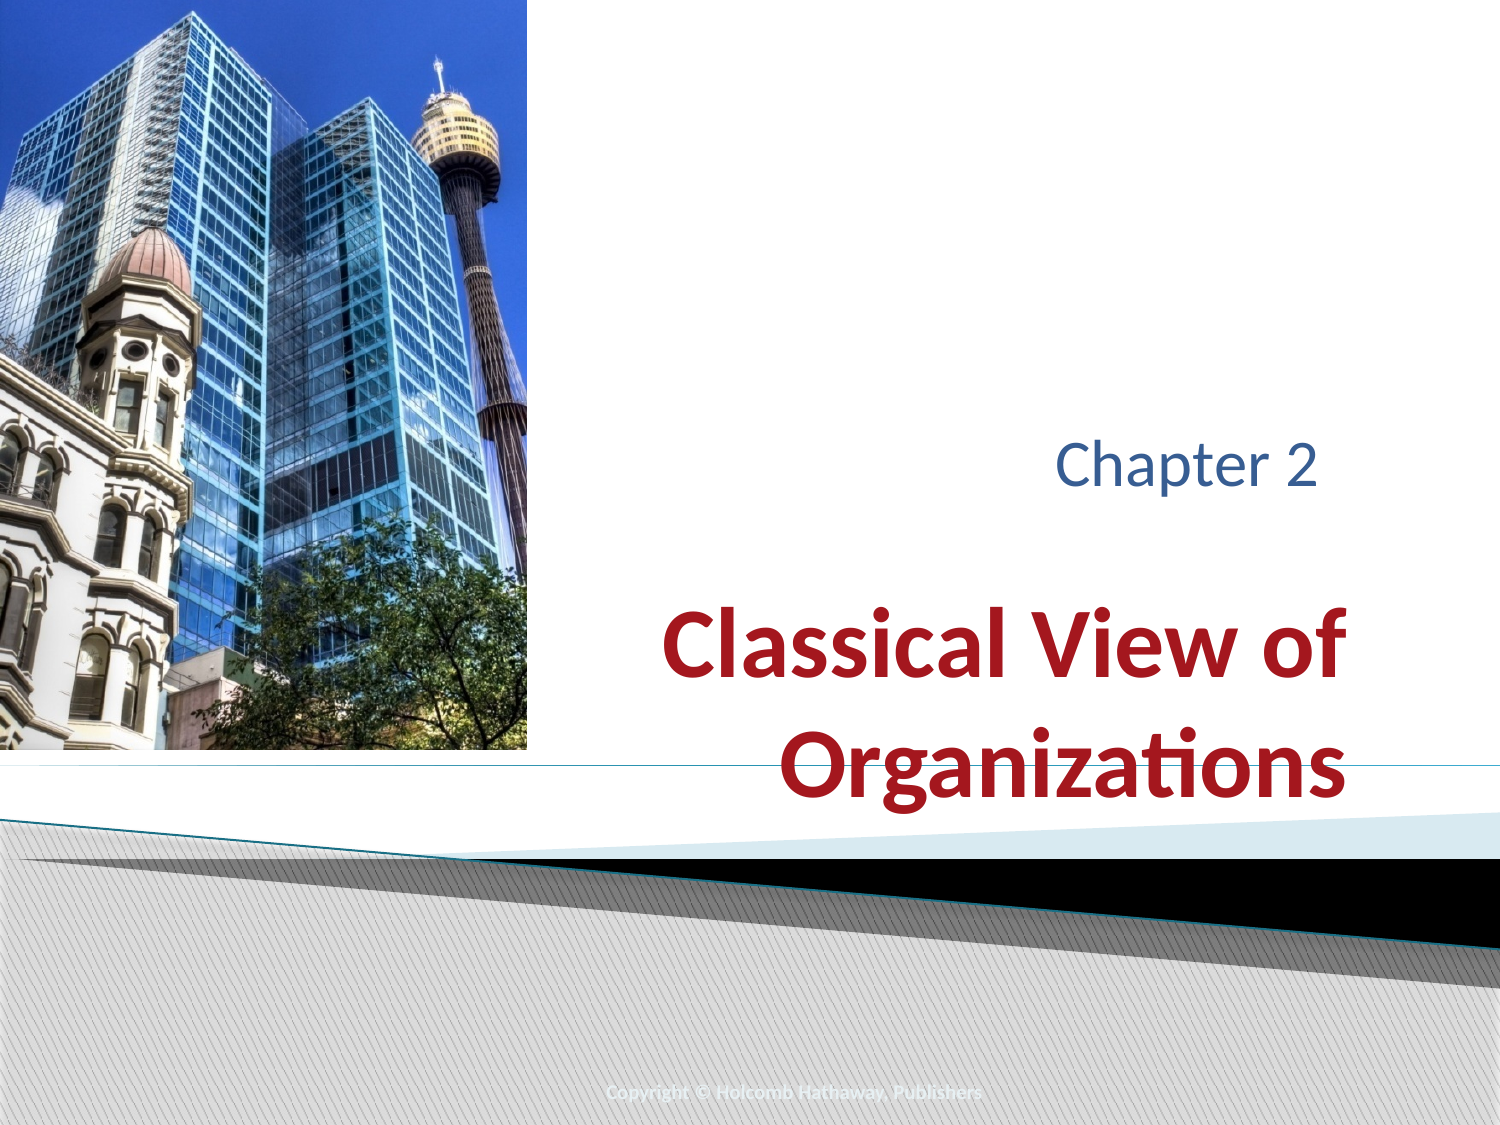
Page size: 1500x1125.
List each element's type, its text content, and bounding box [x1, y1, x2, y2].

picture [0, 0, 527, 751]
footer Copyright © Holcomb Hathaway, Publishers [512, 1051, 1007, 1112]
picture [5, 859, 1500, 989]
title Classical View of Organizations [437, 425, 1363, 825]
subtitle Chapter 2 [532, 412, 1338, 538]
